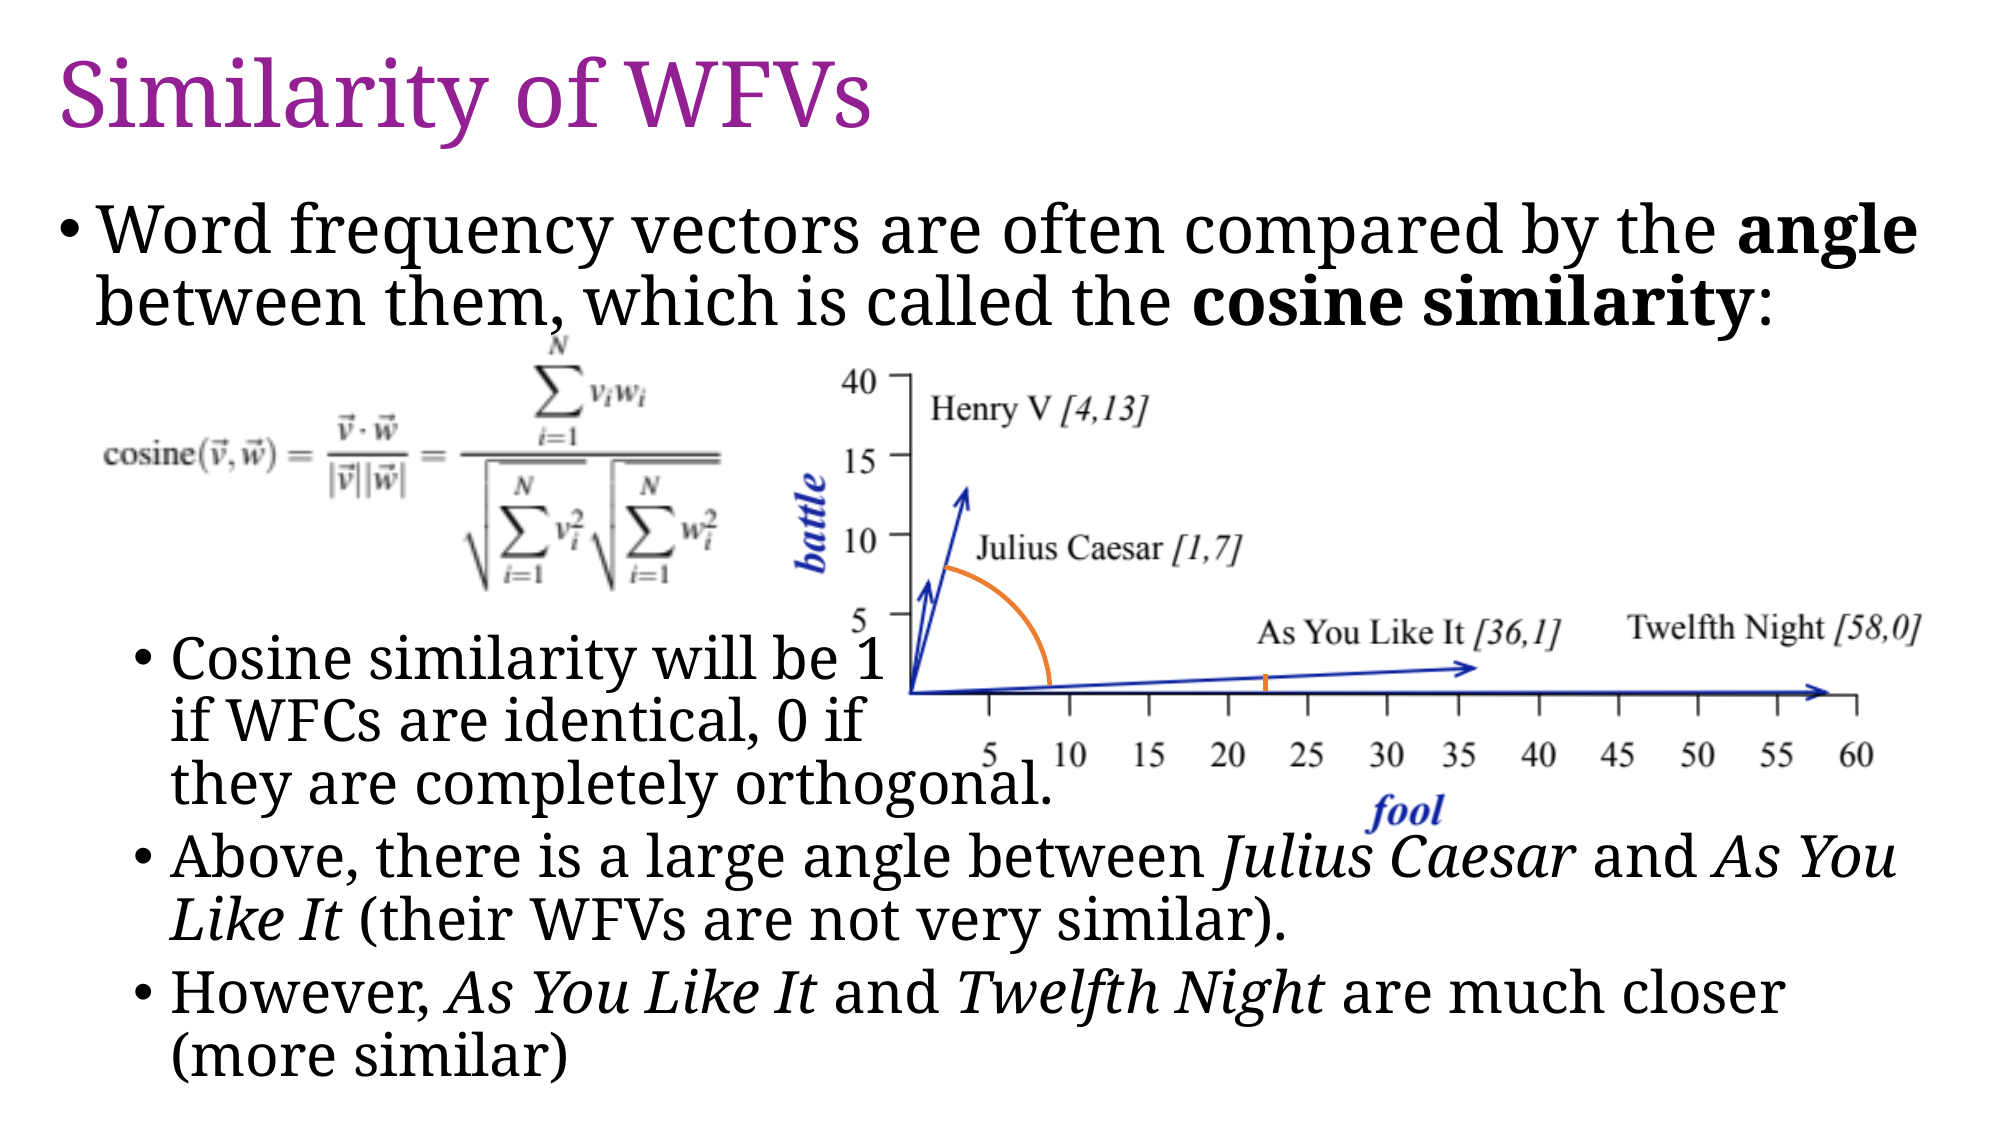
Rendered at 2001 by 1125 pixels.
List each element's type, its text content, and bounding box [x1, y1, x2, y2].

title Similarity of WFVs [43, 25, 1953, 171]
list Word frequency vectors are often compared by the angle between them, which is called the cosine similarity: Cosine similarity will be 1 if WFCs are identical, 0 if they are completely orthogonal. Above, there is a large angle between Julius Caesar and As You Like It (their WFVs are not very similar). However, As You Like It and Twelfth Night are much closer (more similar) [43, 188, 1953, 1106]
picture [83, 314, 1931, 835]
